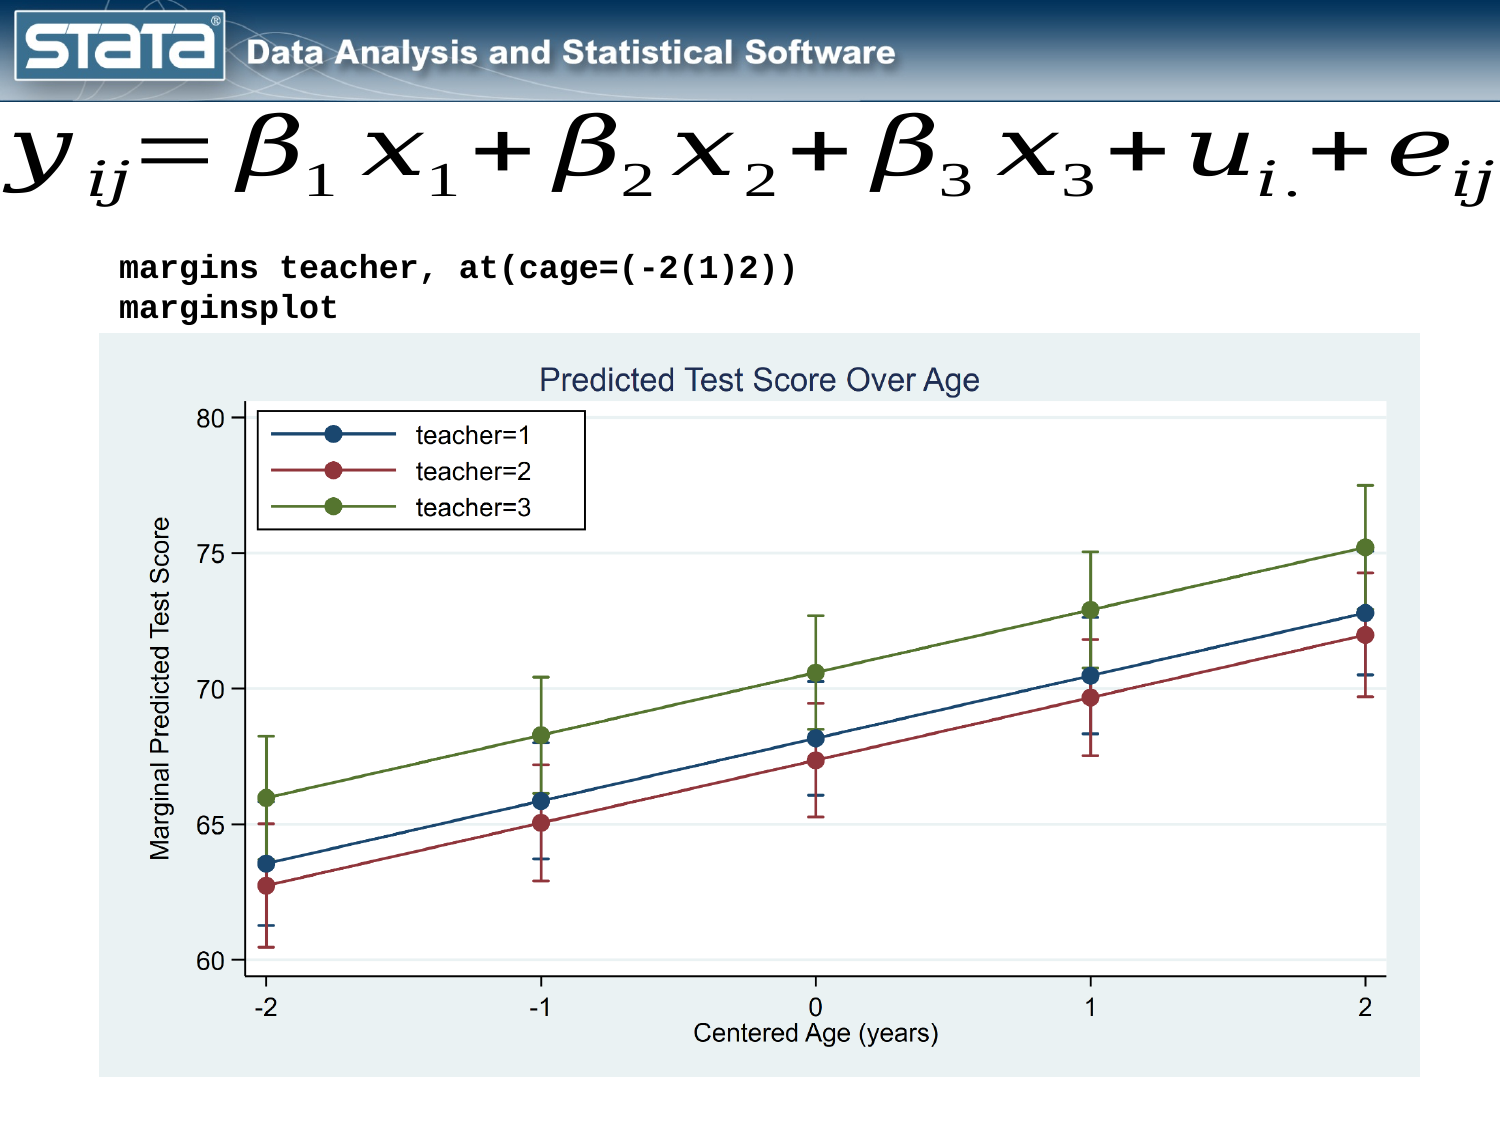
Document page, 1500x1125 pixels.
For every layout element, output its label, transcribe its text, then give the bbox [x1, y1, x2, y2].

picture [0, 0, 1500, 102]
text_box margins teacher, at(cage=(-2(1)2)) marginsplot [104, 237, 815, 332]
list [99, 333, 1421, 1077]
